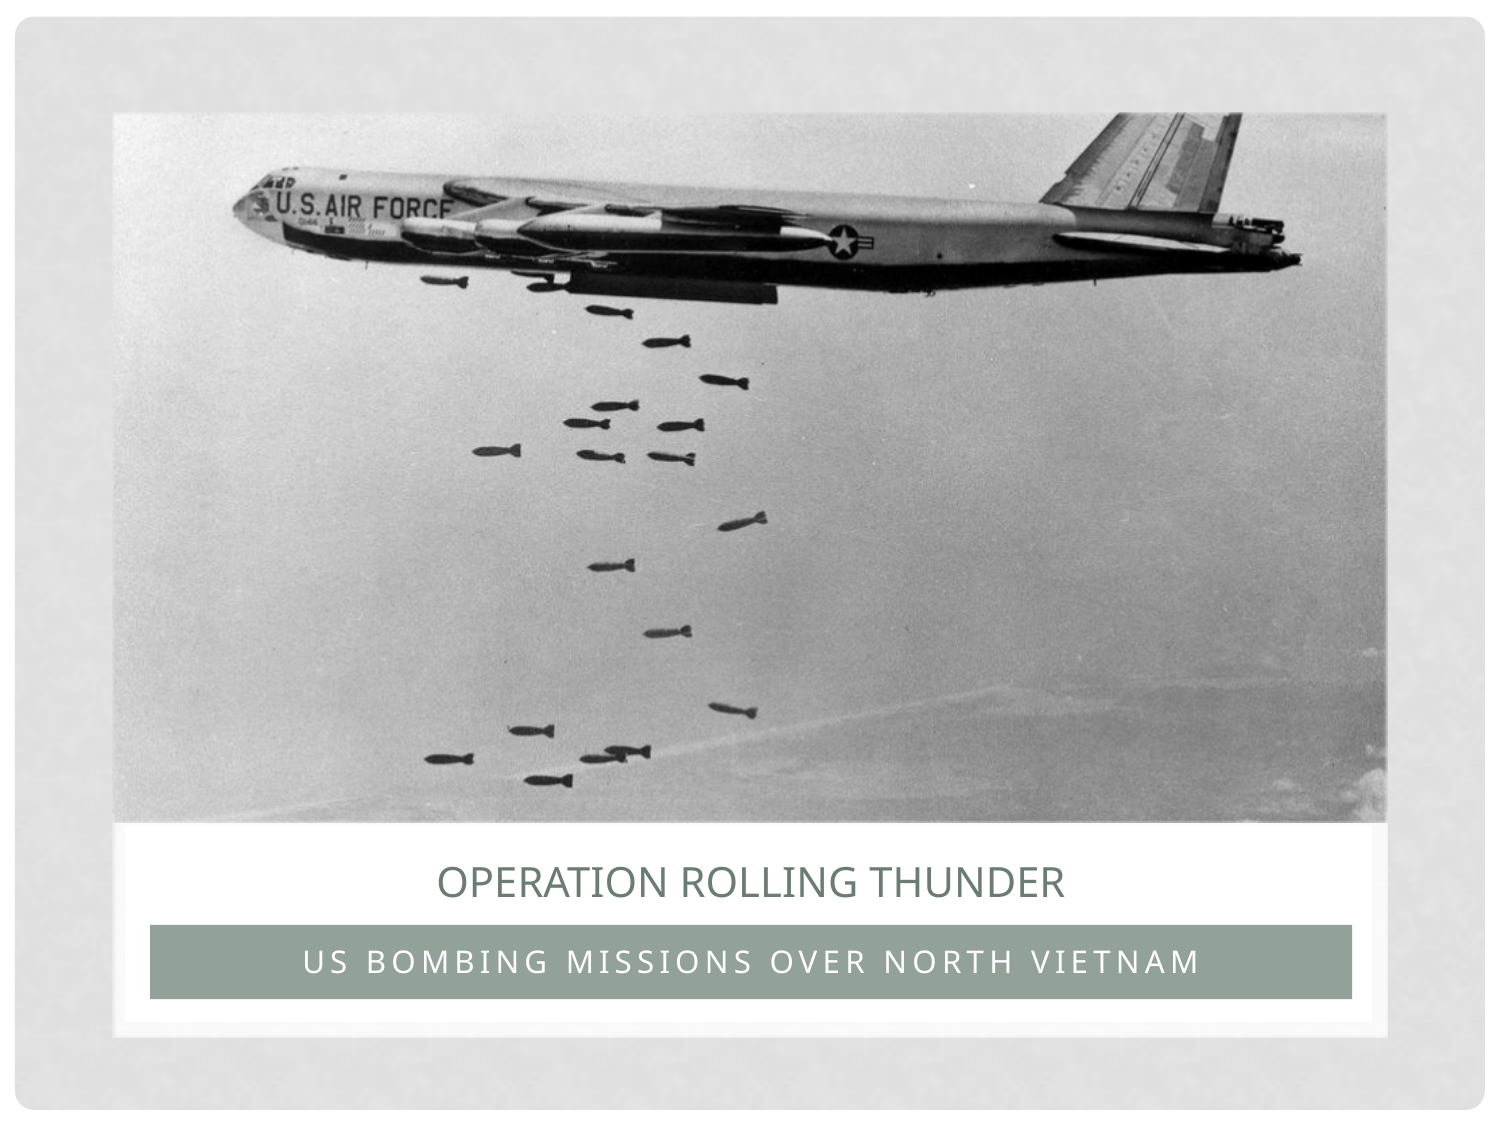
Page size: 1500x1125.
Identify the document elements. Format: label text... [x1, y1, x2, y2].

list US bombing missions over North Vietnam [156, 927, 1346, 994]
picture [112, 112, 1388, 824]
title Operation Rolling thunder [150, 837, 1353, 924]
